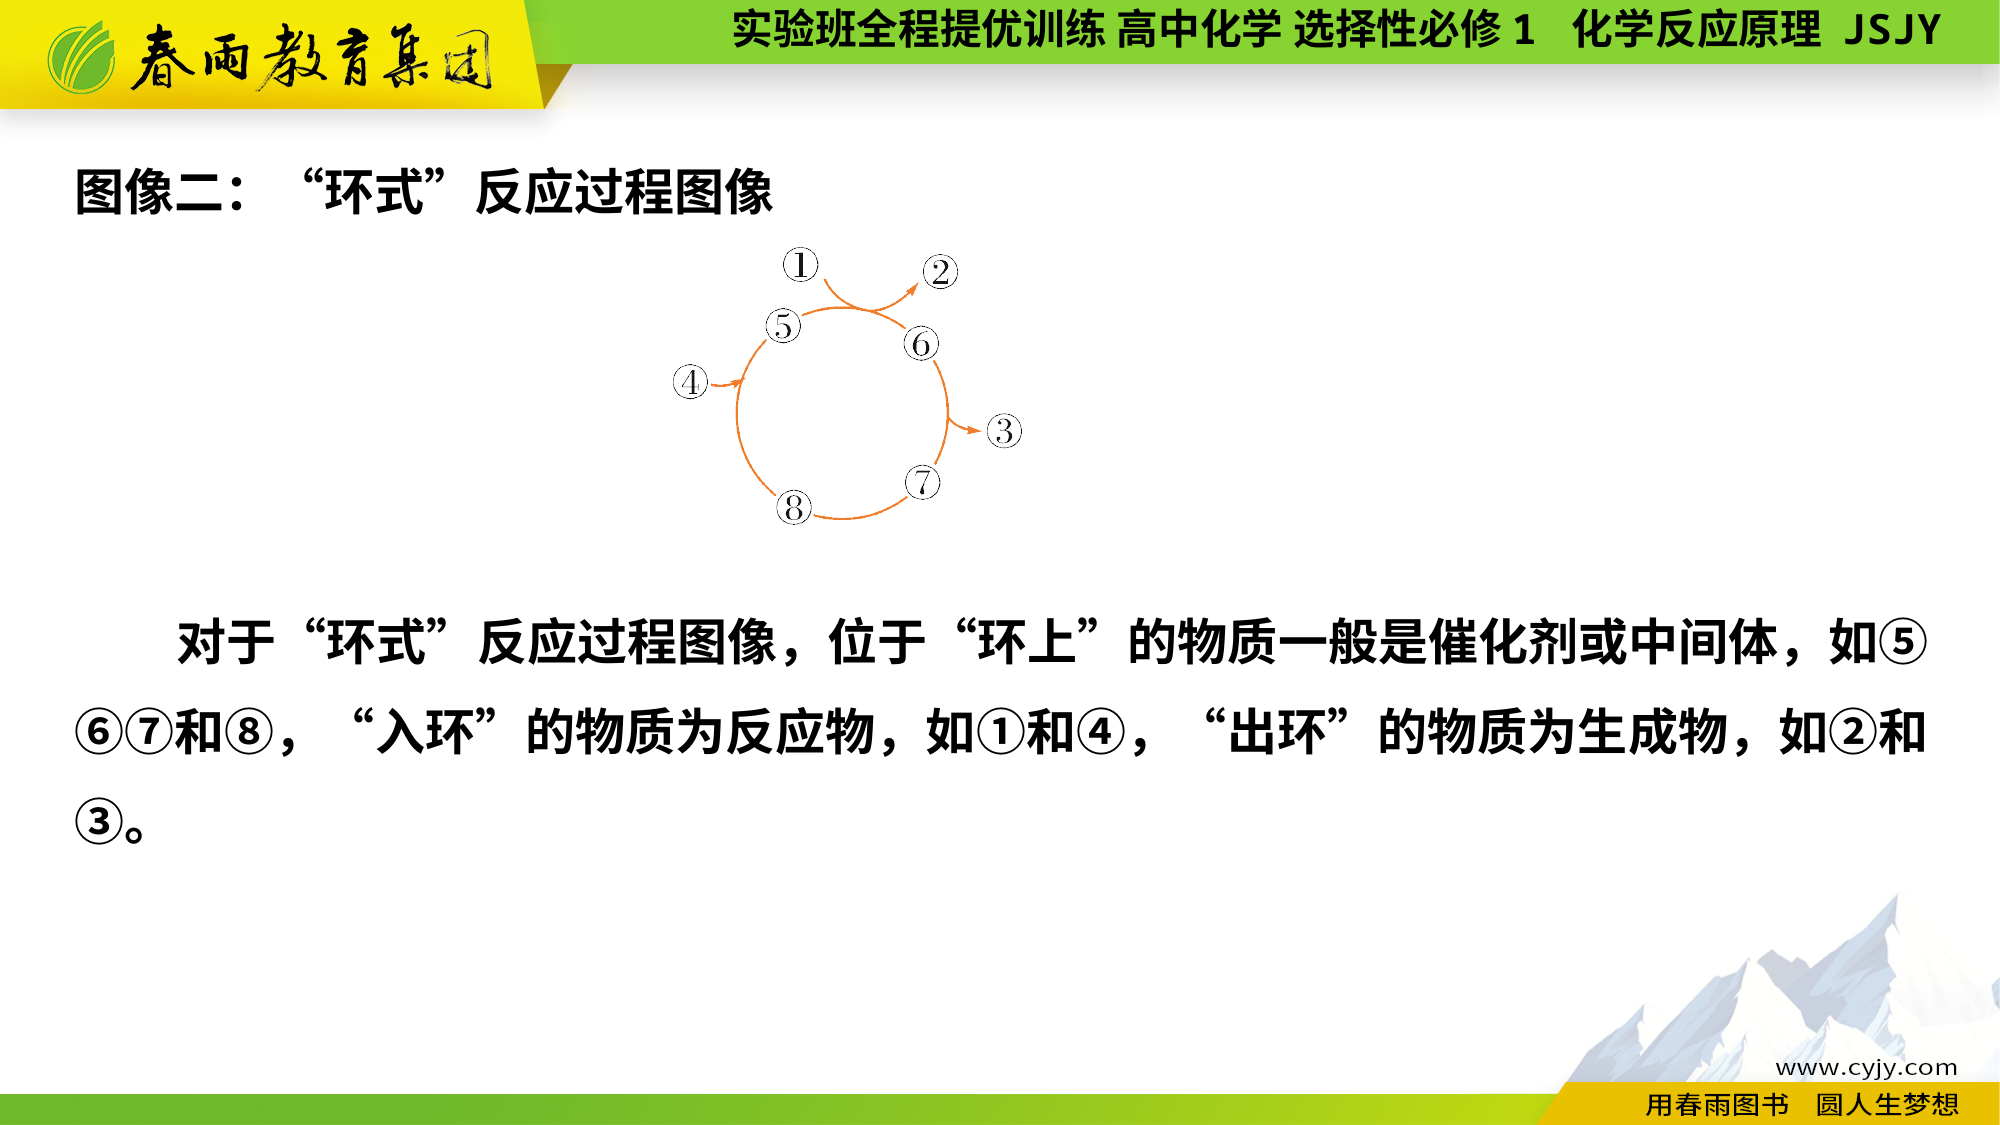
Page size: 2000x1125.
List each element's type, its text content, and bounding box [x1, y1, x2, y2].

picture [0, 0, 2000, 1125]
list 图像二：“环式”反应过程图像 对于“环式”反应过程图像，位于“环上”的物质一般是催化剂或中间体，如⑤⑥⑦和⑧，“入环”的物质为反应物，如①和④，“出环”的物质为生成物，如②和③。 [59, 122, 1944, 865]
